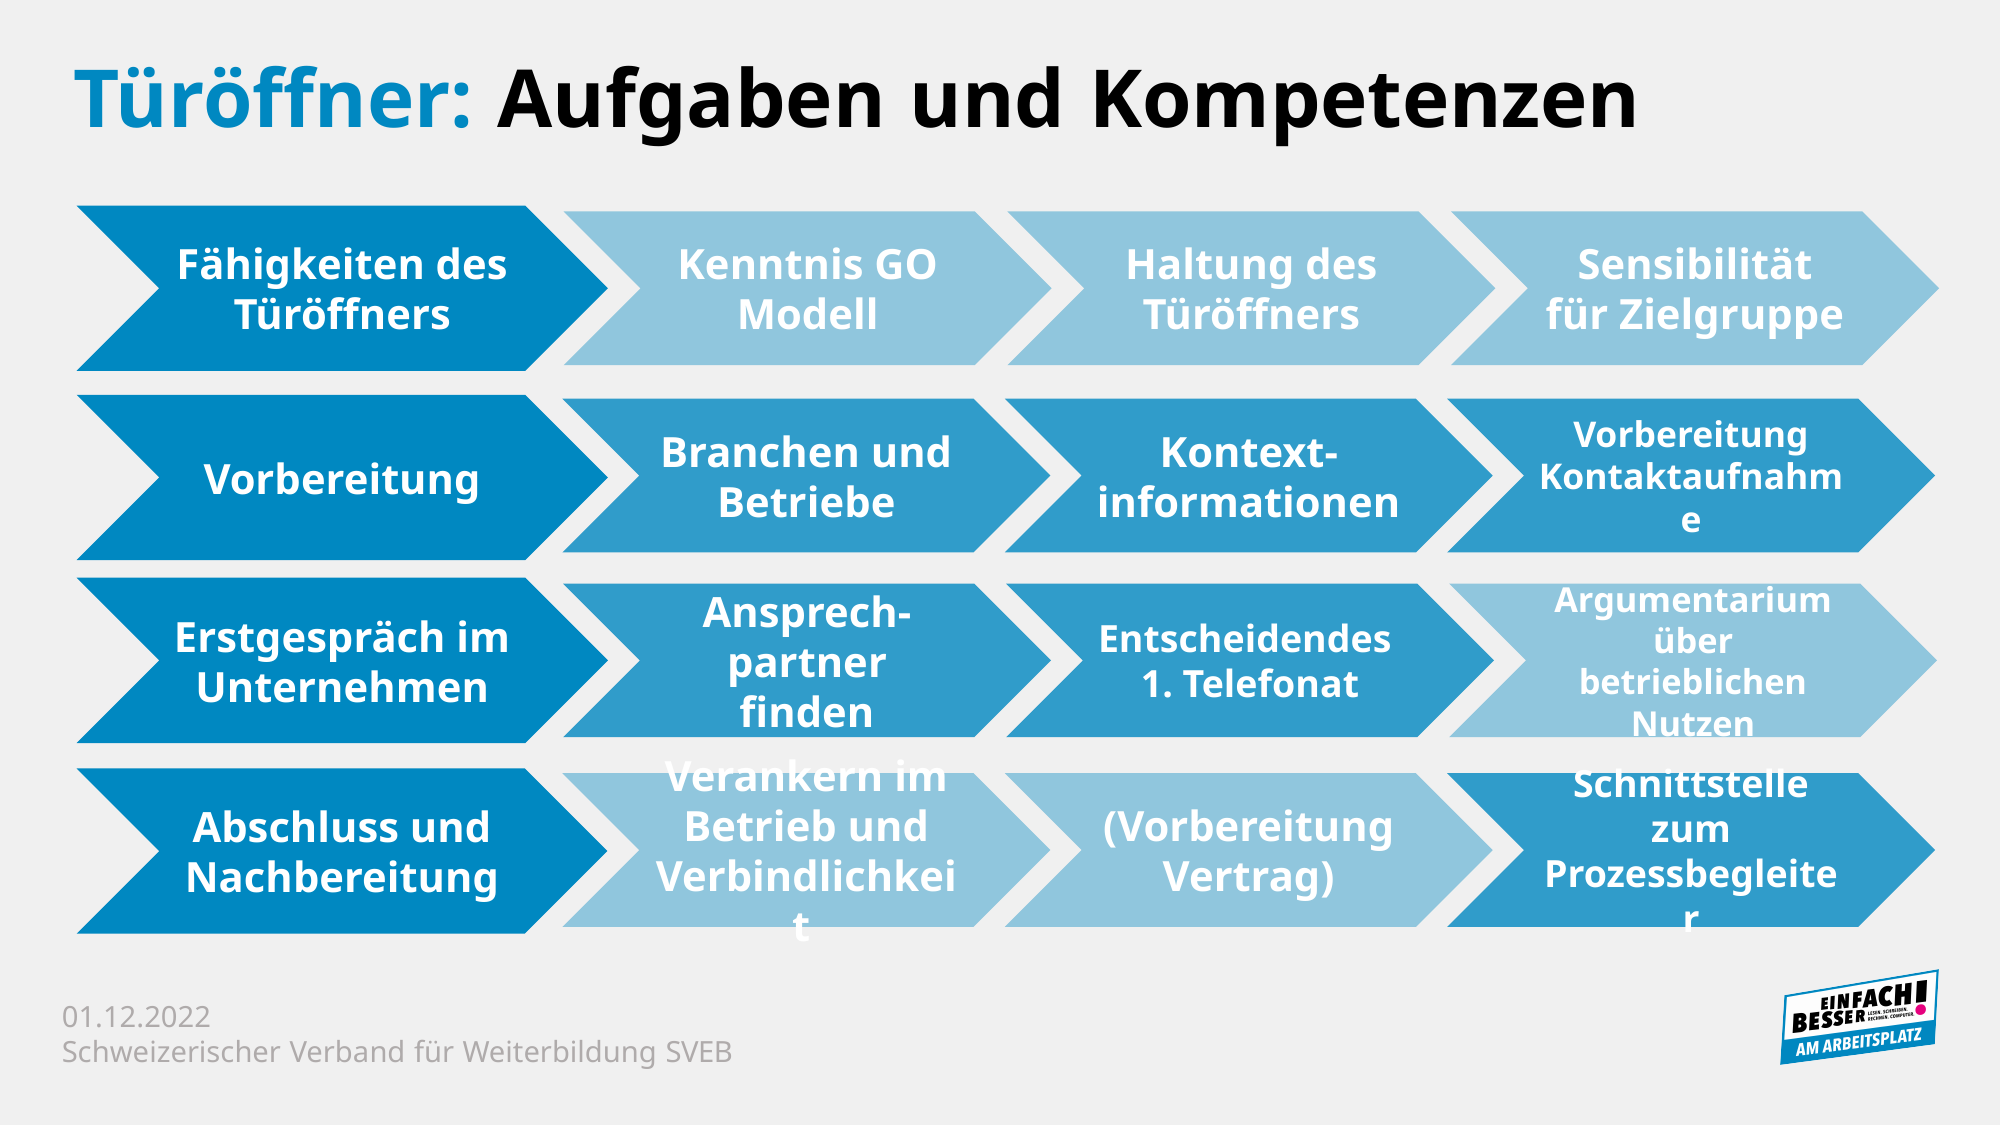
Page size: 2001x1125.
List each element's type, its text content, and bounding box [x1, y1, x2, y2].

text_box Kontext-informationen [1002, 397, 1495, 554]
picture [1785, 973, 1936, 1039]
picture [1891, 1032, 1896, 1043]
text_box Abschluss und Nachbereitung [74, 767, 609, 935]
text_box Branchen und Betriebe [559, 397, 1052, 554]
picture [1899, 1030, 1906, 1042]
text_box Ansprech-partner finden [560, 582, 1053, 739]
picture [1882, 1033, 1888, 1044]
text_box Schnittstelle zum Prozessbegleiter [1444, 772, 1937, 928]
text_box Vorbereitung Kontaktaufnahme [1444, 397, 1937, 554]
picture [1907, 1028, 1921, 1041]
text_box Sensibilität für Zielgruppe [1448, 210, 1941, 367]
picture [1807, 1042, 1818, 1054]
picture [1797, 1044, 1804, 1055]
text_box Argumentarium über betrieblichen Nutzen [1446, 582, 1939, 739]
picture [1824, 1040, 1831, 1052]
text_box (Vorbereitung Vertrag) [1002, 772, 1495, 928]
text_box Verankern im Betrieb und Verbindlichkeit [559, 772, 1052, 928]
picture [1866, 1033, 1879, 1046]
text_box Erstgespräch im Unternehmen [74, 576, 610, 745]
text_box Türöffner: Aufgaben und Kompetenzen [43, 25, 1923, 179]
picture [1789, 990, 1939, 1065]
picture [1834, 1039, 1841, 1050]
picture [1853, 1036, 1858, 1048]
text_box Kenntnis GO Modell [561, 210, 1054, 367]
picture [1780, 969, 1932, 1048]
text_box Entscheidendes 1. Telefonat [1003, 582, 1496, 739]
text_box Haltung des Türöffners [1004, 210, 1497, 367]
picture [1843, 1038, 1850, 1049]
text_box Fähigkeiten des Türöffners [74, 204, 610, 372]
text_box Vorbereitung [74, 393, 610, 562]
